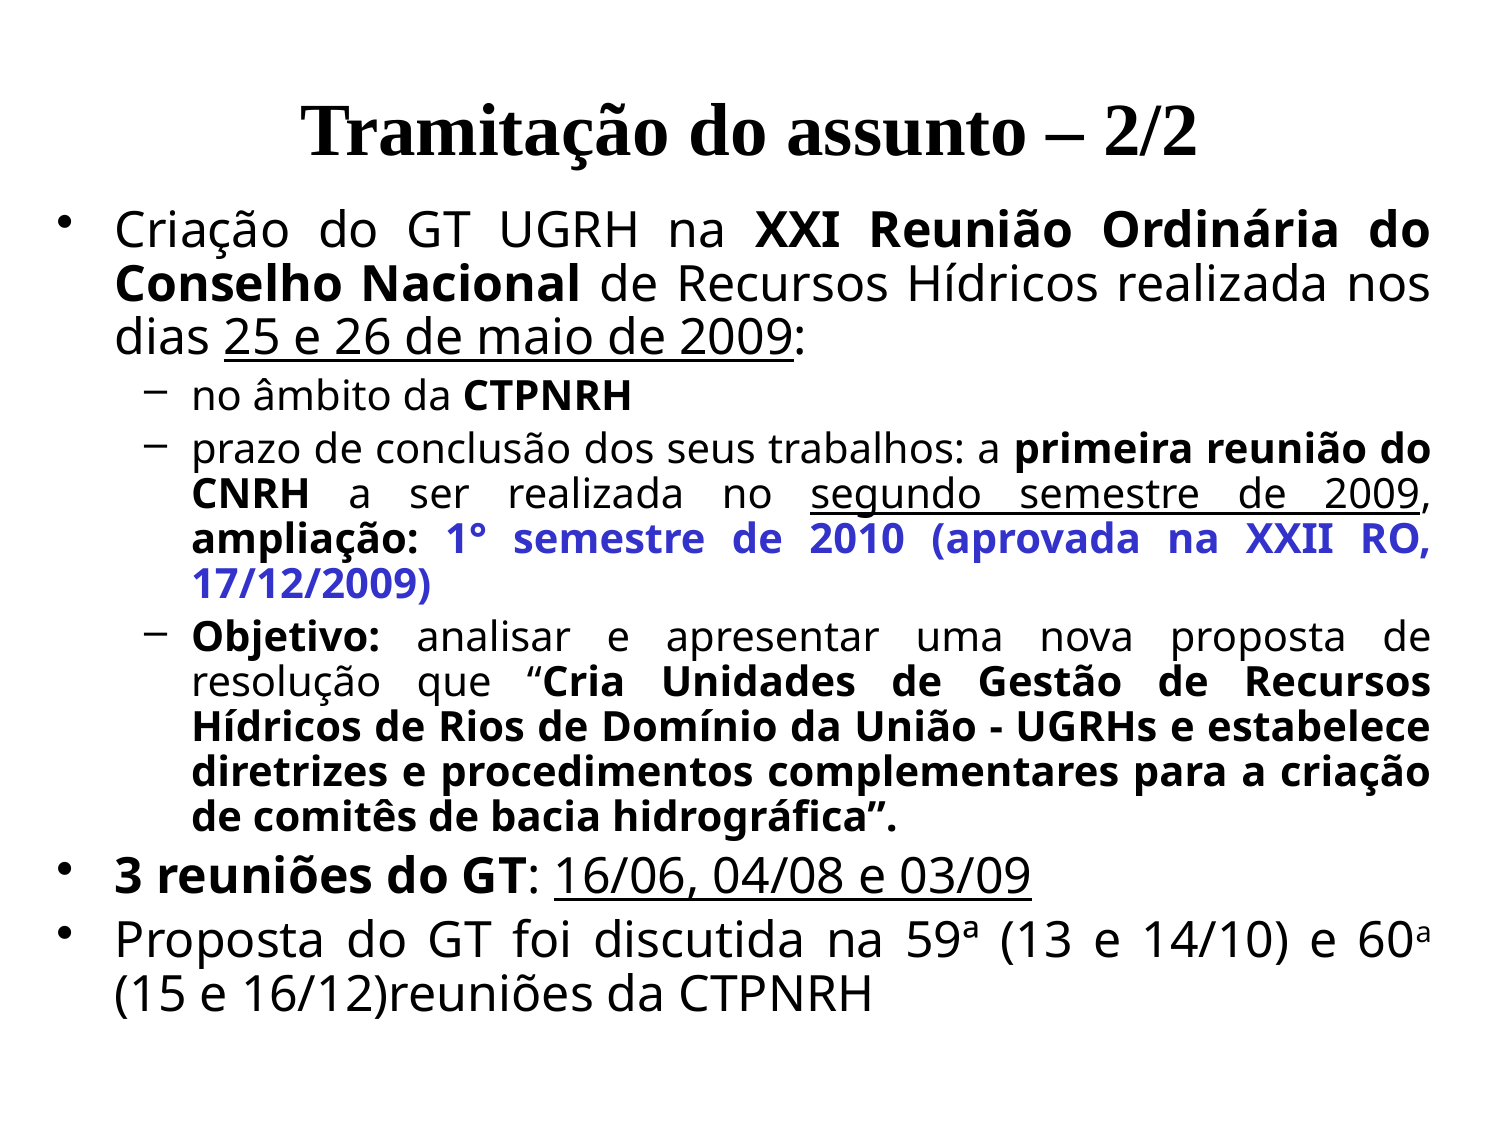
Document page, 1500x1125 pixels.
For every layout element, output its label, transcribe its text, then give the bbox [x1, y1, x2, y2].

title Tramitação do assunto – 2/2 [112, 54, 1388, 196]
list Criação do GT UGRH na XXI Reunião Ordinária do Conselho Nacional de Recursos Hídricos realizada nos dias 25 e 26 de maio de 2009: no âmbito da CTPNRH prazo de conclusão dos seus trabalhos: a primeira reunião do CNRH a ser realizada no segundo semestre de 2009, ampliação: 1° semestre de 2010 (aprovada na XXII RO, 17/12/2009) Objetivo: analisar e apresentar uma nova proposta de resolução que “Cria Unidades de Gestão de Recursos Hídricos de Rios de Domínio da União - UGRHs e estabelece diretrizes e procedimentos complementares para a criação de comitês de bacia hidrográfica”. 3 reuniões do GT: 16/06, 04/08 e 03/09 Proposta do GT foi discutida na 59ª (13 e 14/10) e 60a (15 e 16/12)reuniões da CTPNRH [40, 196, 1448, 1125]
